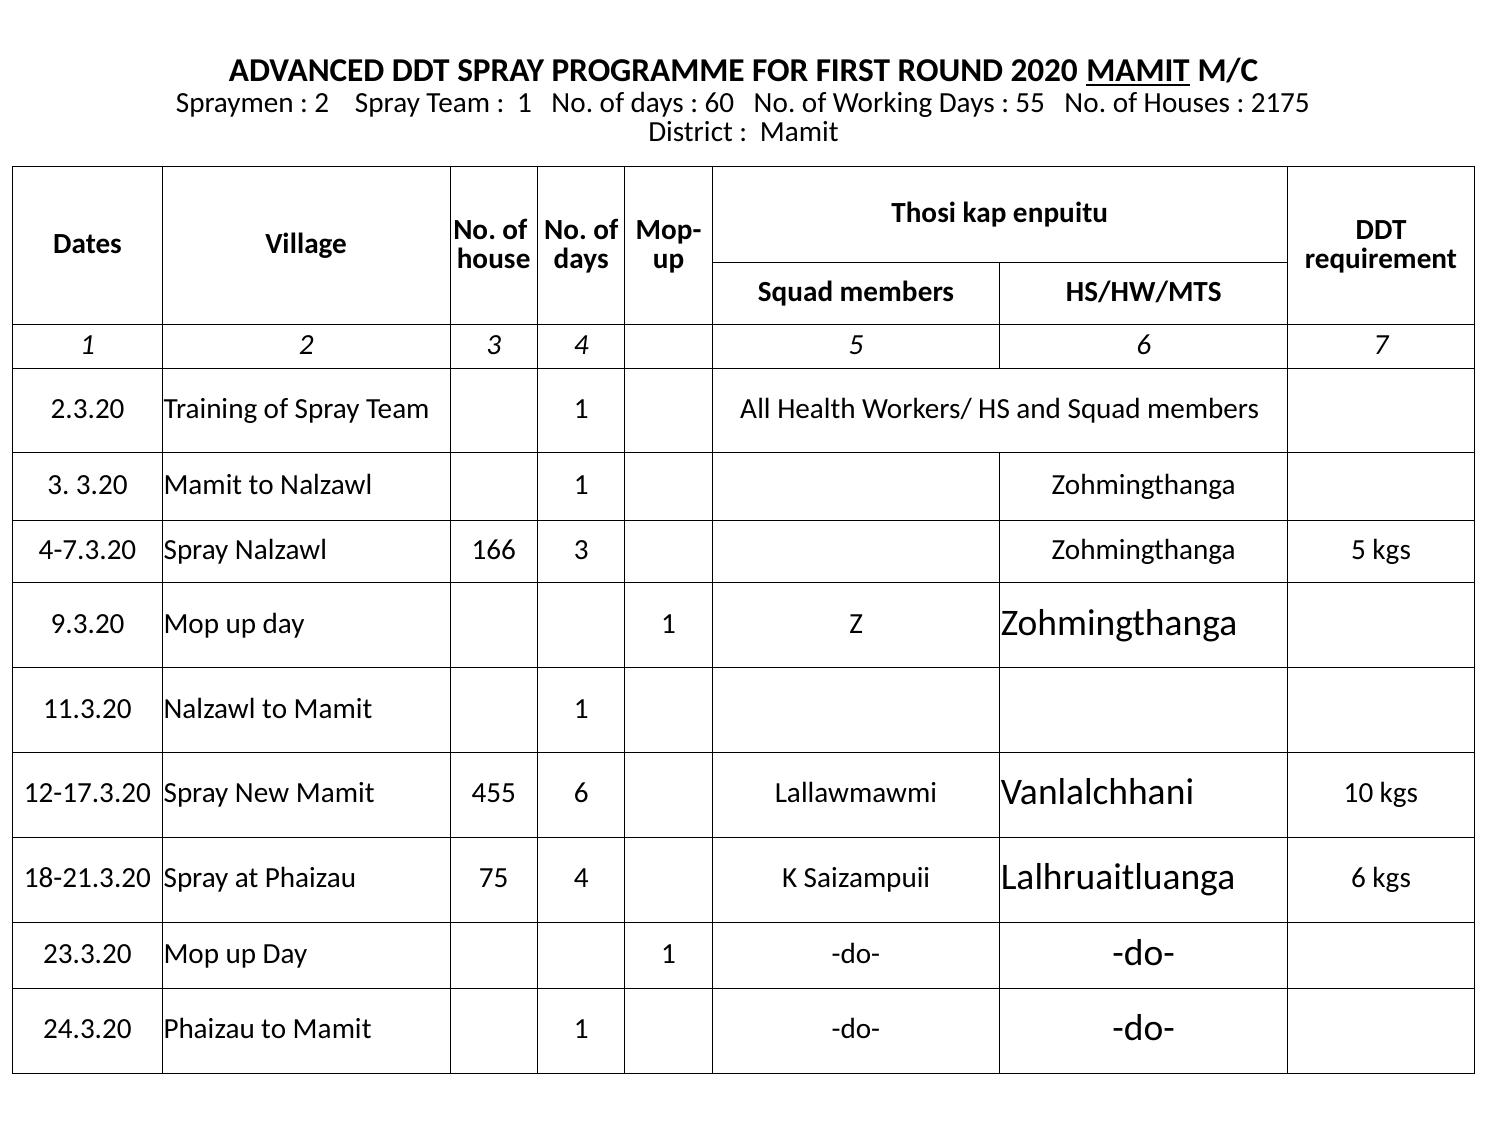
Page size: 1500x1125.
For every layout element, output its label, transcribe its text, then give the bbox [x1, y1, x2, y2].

table_cell 3 [538, 521, 624, 582]
table_cell 3. 3.20 [13, 453, 162, 520]
table_cell -do- [1000, 923, 1287, 988]
table_cell 166 [451, 521, 537, 582]
table_cell 10 kgs [1288, 753, 1474, 837]
table_cell 24.3.20 [13, 989, 162, 1073]
table_cell [538, 923, 624, 988]
table_cell [451, 453, 537, 520]
table_cell 4-7.3.20 [13, 521, 162, 582]
table_cell 4 [538, 838, 624, 922]
table_cell Vanlalchhani [1000, 753, 1287, 837]
table_cell 455 [451, 753, 537, 837]
table_cell [625, 668, 712, 752]
table_cell 6 [1000, 325, 1287, 368]
table_cell [713, 668, 999, 752]
table_cell Squad members [713, 263, 999, 324]
table_cell All Health Workers/ HS and Squad members [713, 369, 1287, 452]
table_cell Thosi kap enpuitu [713, 167, 1287, 262]
table_cell No. of house [451, 167, 537, 324]
table_cell 2 [163, 325, 450, 368]
table_cell 23.3.20 [13, 923, 162, 988]
table_cell Zohmingthanga [1000, 521, 1287, 582]
table_cell Spray Nalzawl [163, 521, 450, 582]
table_cell [1288, 453, 1474, 520]
table_cell 12-17.3.20 [13, 753, 162, 837]
table_cell [1288, 668, 1474, 752]
table_cell Z [713, 583, 999, 667]
table_cell 4 [538, 325, 624, 368]
table_cell [1000, 668, 1287, 752]
table_cell [1288, 923, 1474, 988]
table_cell [451, 583, 537, 667]
table_cell [625, 989, 712, 1073]
table_cell Spray at Phaizau [163, 838, 450, 922]
table_cell No. of days [538, 167, 624, 324]
table_cell -do- [713, 989, 999, 1073]
table_cell [625, 325, 712, 368]
table_cell Lallawmawmi [713, 753, 999, 837]
table_cell Dates [13, 167, 162, 324]
table_cell 1 [538, 989, 624, 1073]
table_cell [713, 453, 999, 520]
table_cell 5 kgs [1288, 521, 1474, 582]
table_cell 1 [538, 668, 624, 752]
table_cell 6 [538, 753, 624, 837]
table_cell [1288, 369, 1474, 452]
table_cell 75 [451, 838, 537, 922]
table_cell -do- [713, 923, 999, 988]
table_cell [625, 369, 712, 452]
table_cell 11.3.20 [13, 668, 162, 752]
table_cell [1288, 989, 1474, 1073]
table_cell 1 [625, 583, 712, 667]
table_cell 9.3.20 [13, 583, 162, 667]
table_cell Nalzawl to Mamit [163, 668, 450, 752]
table_cell Spray New Mamit [163, 753, 450, 837]
table_cell [713, 521, 999, 582]
table_cell K Saizampuii [713, 838, 999, 922]
table_cell 1 [538, 453, 624, 520]
table_cell [625, 453, 712, 520]
table_cell [451, 369, 537, 452]
table_cell Zohmingthanga [1000, 453, 1287, 520]
table_cell 2.3.20 [13, 369, 162, 452]
table_cell [451, 923, 537, 988]
table_cell [625, 521, 712, 582]
table_cell Mop up Day [163, 923, 450, 988]
table_cell 6 kgs [1288, 838, 1474, 922]
table_cell [625, 838, 712, 922]
table_cell 1 [538, 369, 624, 452]
table_cell [451, 668, 537, 752]
table_cell 7 [1288, 325, 1474, 368]
table_cell 1 [13, 325, 162, 368]
table_cell [451, 989, 537, 1073]
table_cell [625, 753, 712, 837]
table_cell Mamit to Nalzawl [163, 453, 450, 520]
table_cell DDT requirement [1288, 167, 1474, 324]
table_cell Lalhruaitluanga [1000, 838, 1287, 922]
table_cell 5 [713, 325, 999, 368]
table_cell Training of Spray Team [163, 369, 450, 452]
table_cell Phaizau to Mamit [163, 989, 450, 1073]
table_cell Village [163, 167, 450, 324]
table_cell HS/HW/MTS [1000, 263, 1287, 324]
table_cell -do- [1000, 989, 1287, 1073]
table_cell [1288, 583, 1474, 667]
table_cell 3 [451, 325, 537, 368]
table_cell Mop up day [163, 583, 450, 667]
table_cell 1 [625, 923, 712, 988]
table_cell [538, 583, 624, 667]
table_cell Mop-up [625, 167, 712, 324]
table_cell Zohmingthanga [1000, 583, 1287, 667]
table_header ADVANCED DDT SPRAY PROGRAMME FOR FIRST ROUND 2020 MAMIT M/C Spraymen : 2 Spray Team : 1 No. of days : 60 No. of Working Days : 55 No. of Houses : 2175 District : Mamit [13, 38, 1475, 166]
table_cell 18-21.3.20 [13, 838, 162, 922]
